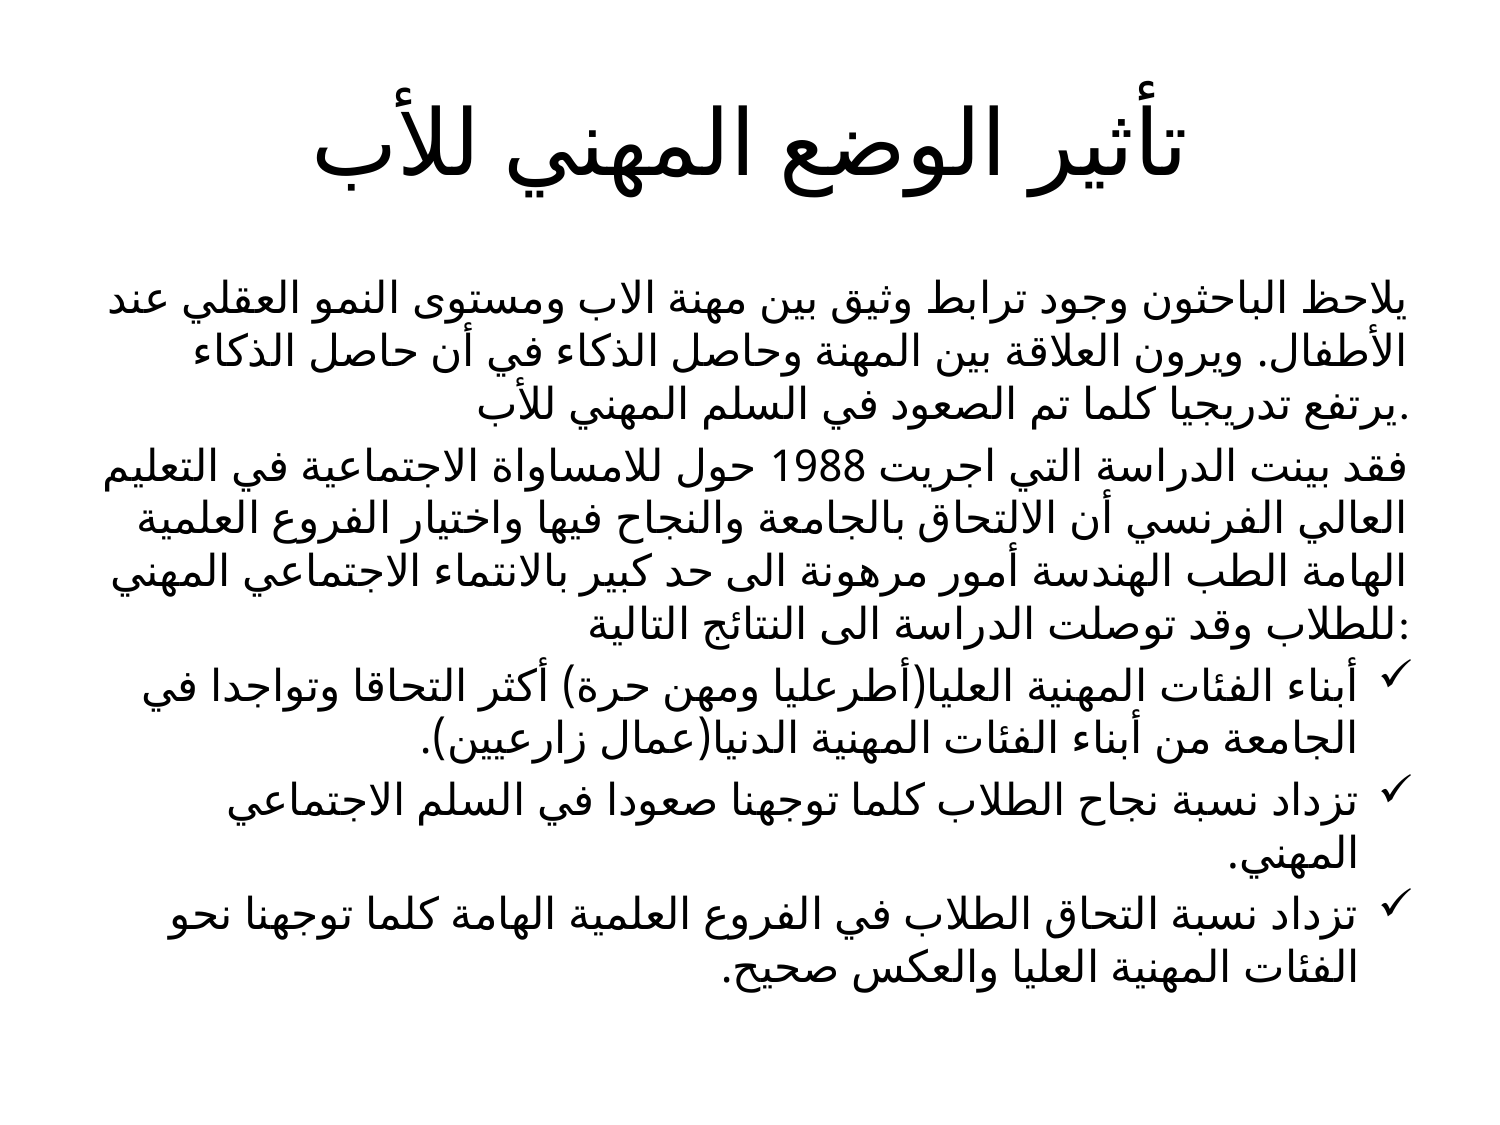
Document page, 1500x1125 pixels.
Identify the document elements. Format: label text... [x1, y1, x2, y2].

list يلاحظ الباحثون وجود ترابط وثيق بين مهنة الاب ومستوى النمو العقلي عند الأطفال. ويرون العلاقة بين المهنة وحاصل الذكاء في أن حاصل الذكاء يرتفع تدريجيا كلما تم الصعود في السلم المهني للأب. فقد بينت الدراسة التي اجريت 1988 حول للامساواة الاجتماعية في التعليم العالي الفرنسي أن الالتحاق بالجامعة والنجاح فيها واختيار الفروع العلمية الهامة الطب الهندسة أمور مرهونة الى حد كبير بالانتماء الاجتماعي المهني للطلاب وقد توصلت الدراسة الى النتائج التالية: أبناء الفئات المهنية العليا(أطرعليا ومهن حرة) أكثر التحاقا وتواجدا في الجامعة من أبناء الفئات المهنية الدنيا(عمال زارعيين). تزداد نسبة نجاح الطلاب كلما توجهنا صعودا في السلم الاجتماعي المهني. تزداد نسبة التحاق الطلاب في الفروع العلمية الهامة كلما توجهنا نحو الفئات المهنية العليا والعكس صحيح. [75, 262, 1425, 1005]
title تأثير الوضع المهني للأب [75, 45, 1425, 233]
